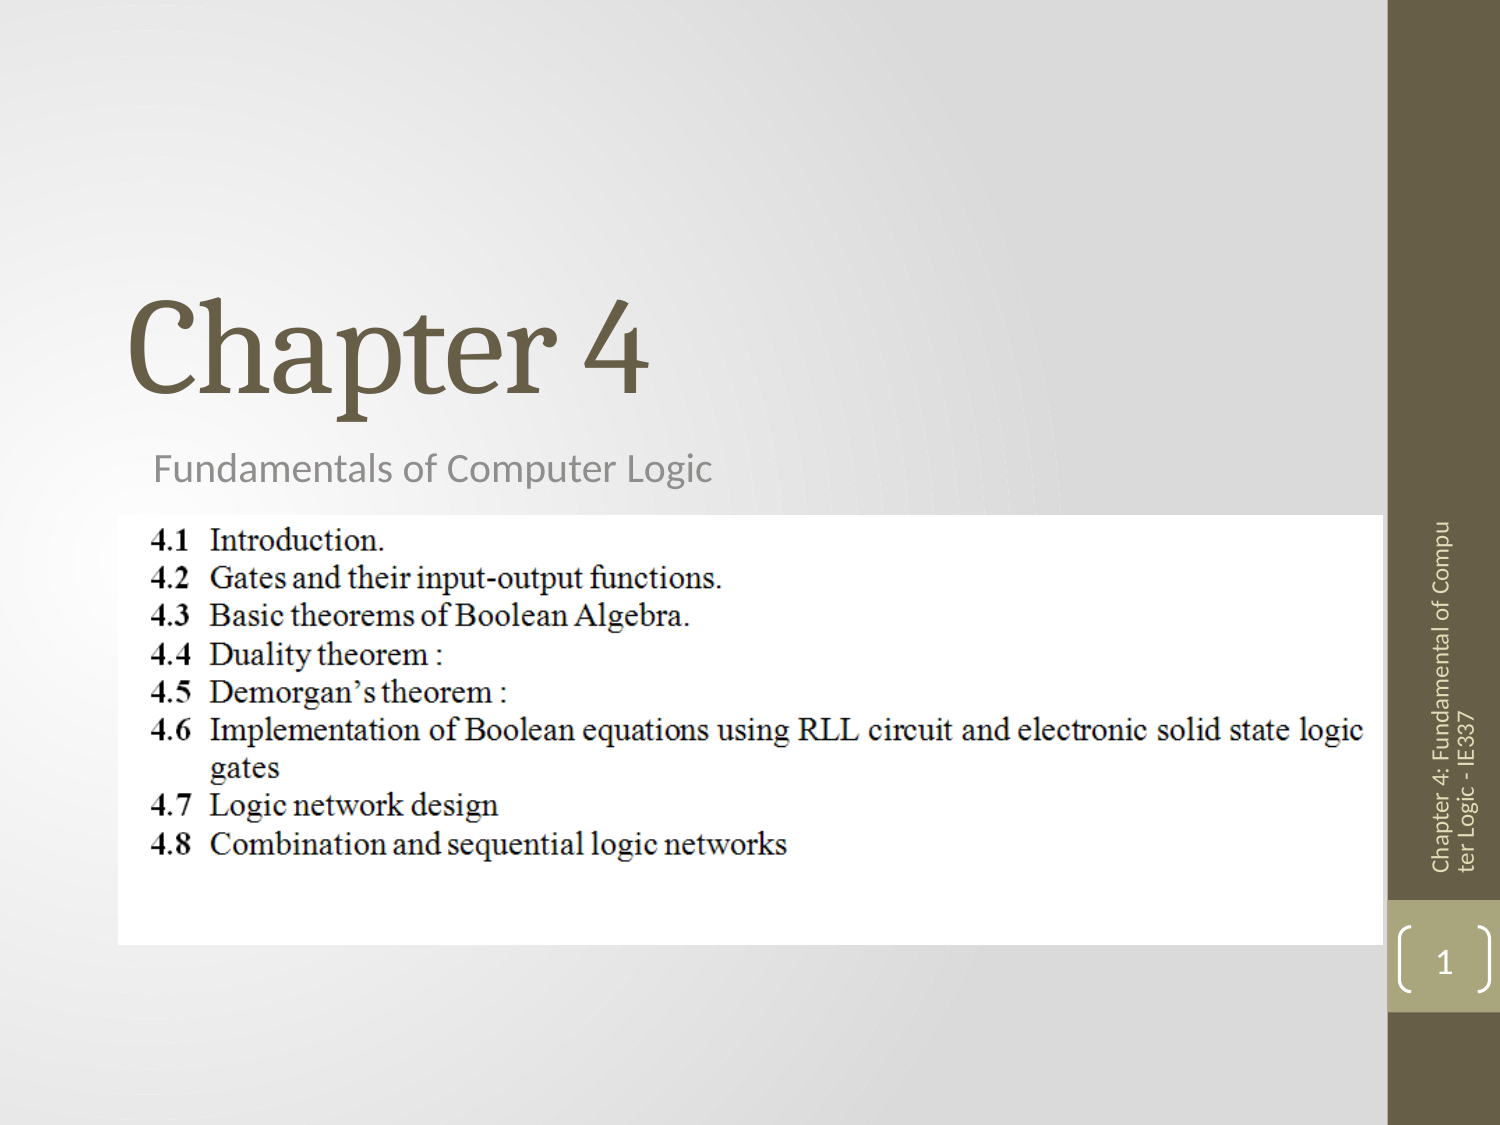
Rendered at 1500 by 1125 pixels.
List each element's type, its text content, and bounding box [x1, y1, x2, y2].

footer Chapter 4: Fundamental of Computer Logic - IE337 [1408, 500, 1469, 889]
picture [117, 515, 1384, 945]
subtitle Fundamentals of Computer Logic [128, 433, 1336, 508]
slide_number 1 [1397, 925, 1492, 994]
title Chapter 4 [112, 187, 1388, 429]
